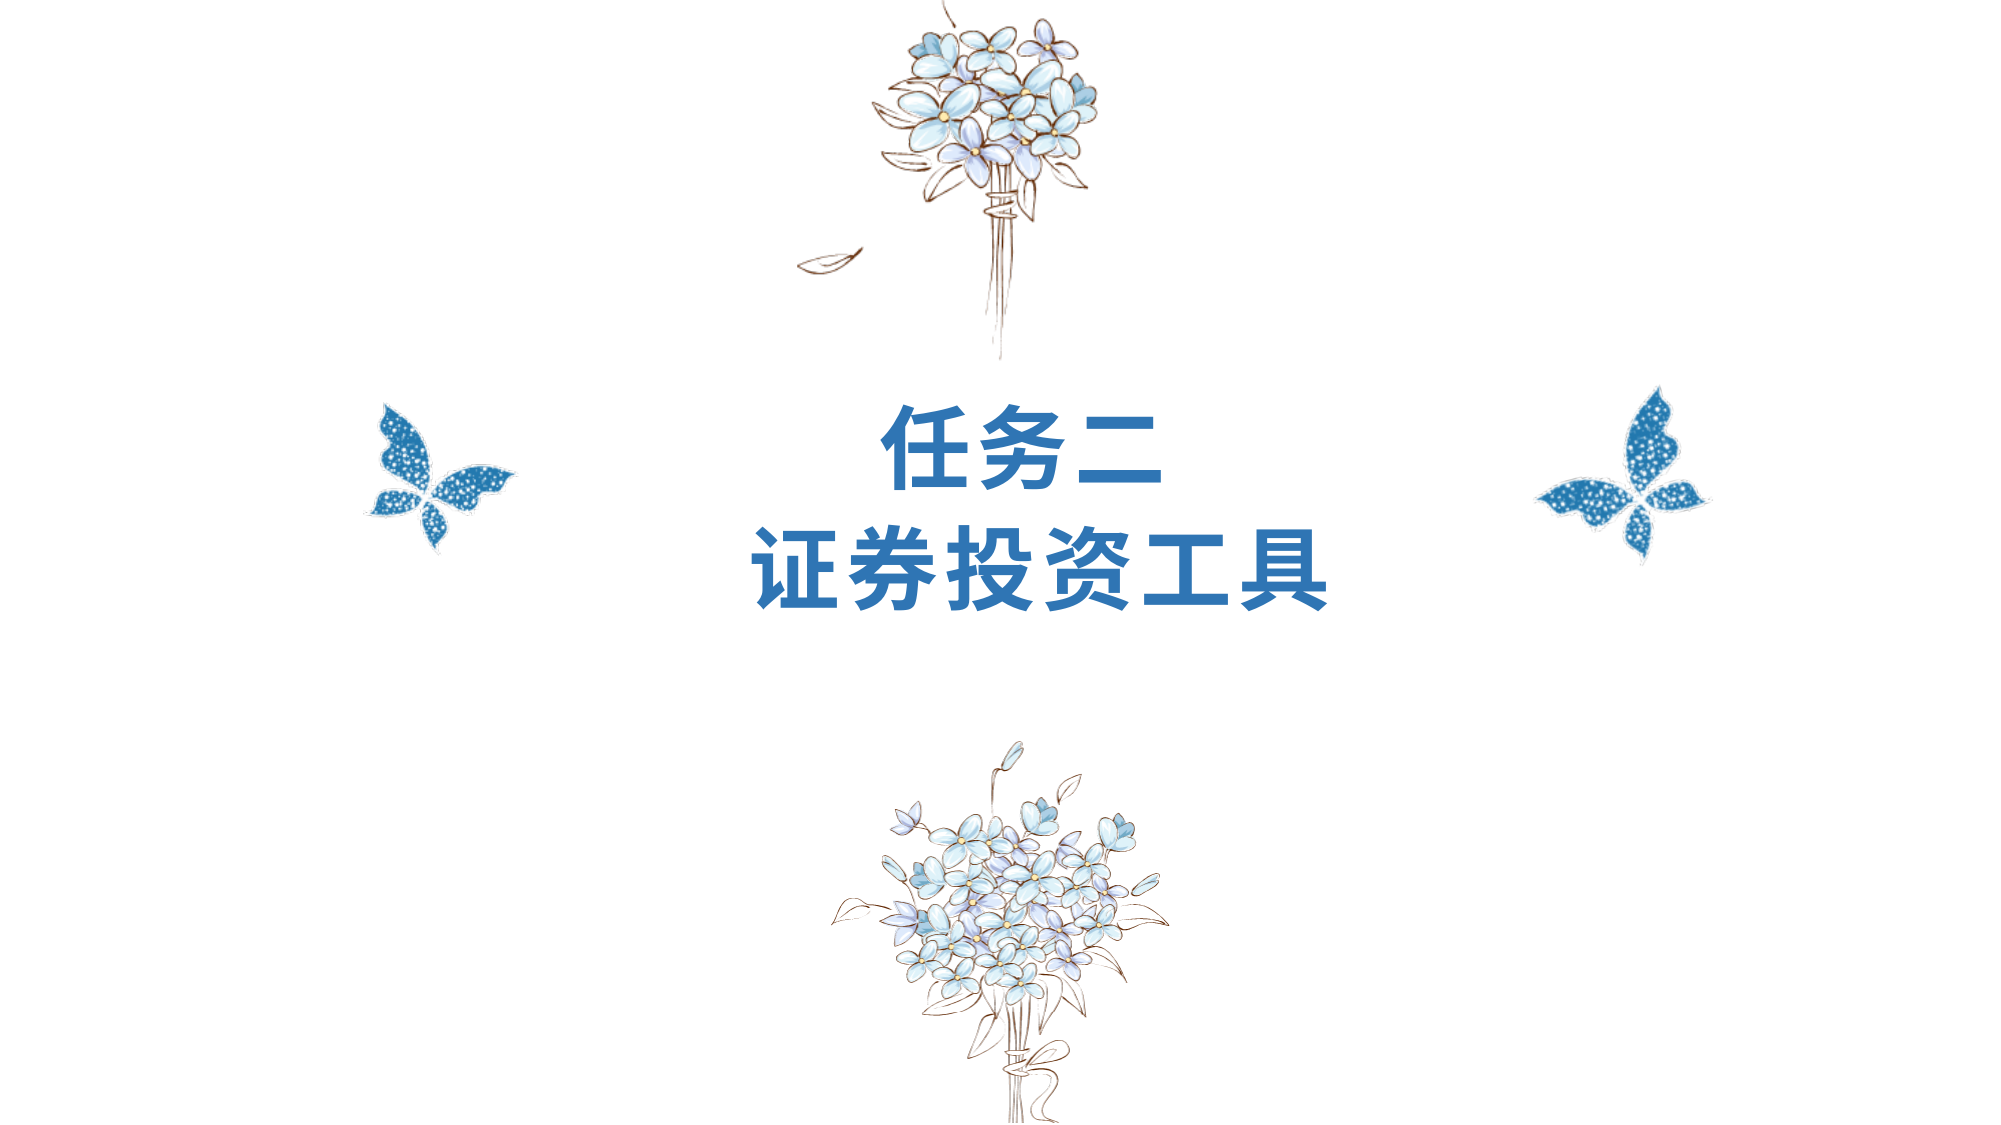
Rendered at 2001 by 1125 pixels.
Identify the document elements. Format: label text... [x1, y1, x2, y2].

picture [831, 741, 1170, 1123]
picture [1564, 380, 1724, 586]
picture [797, 0, 1099, 362]
picture [363, 402, 515, 556]
title 任务二 证券投资工具 [515, 373, 1564, 630]
